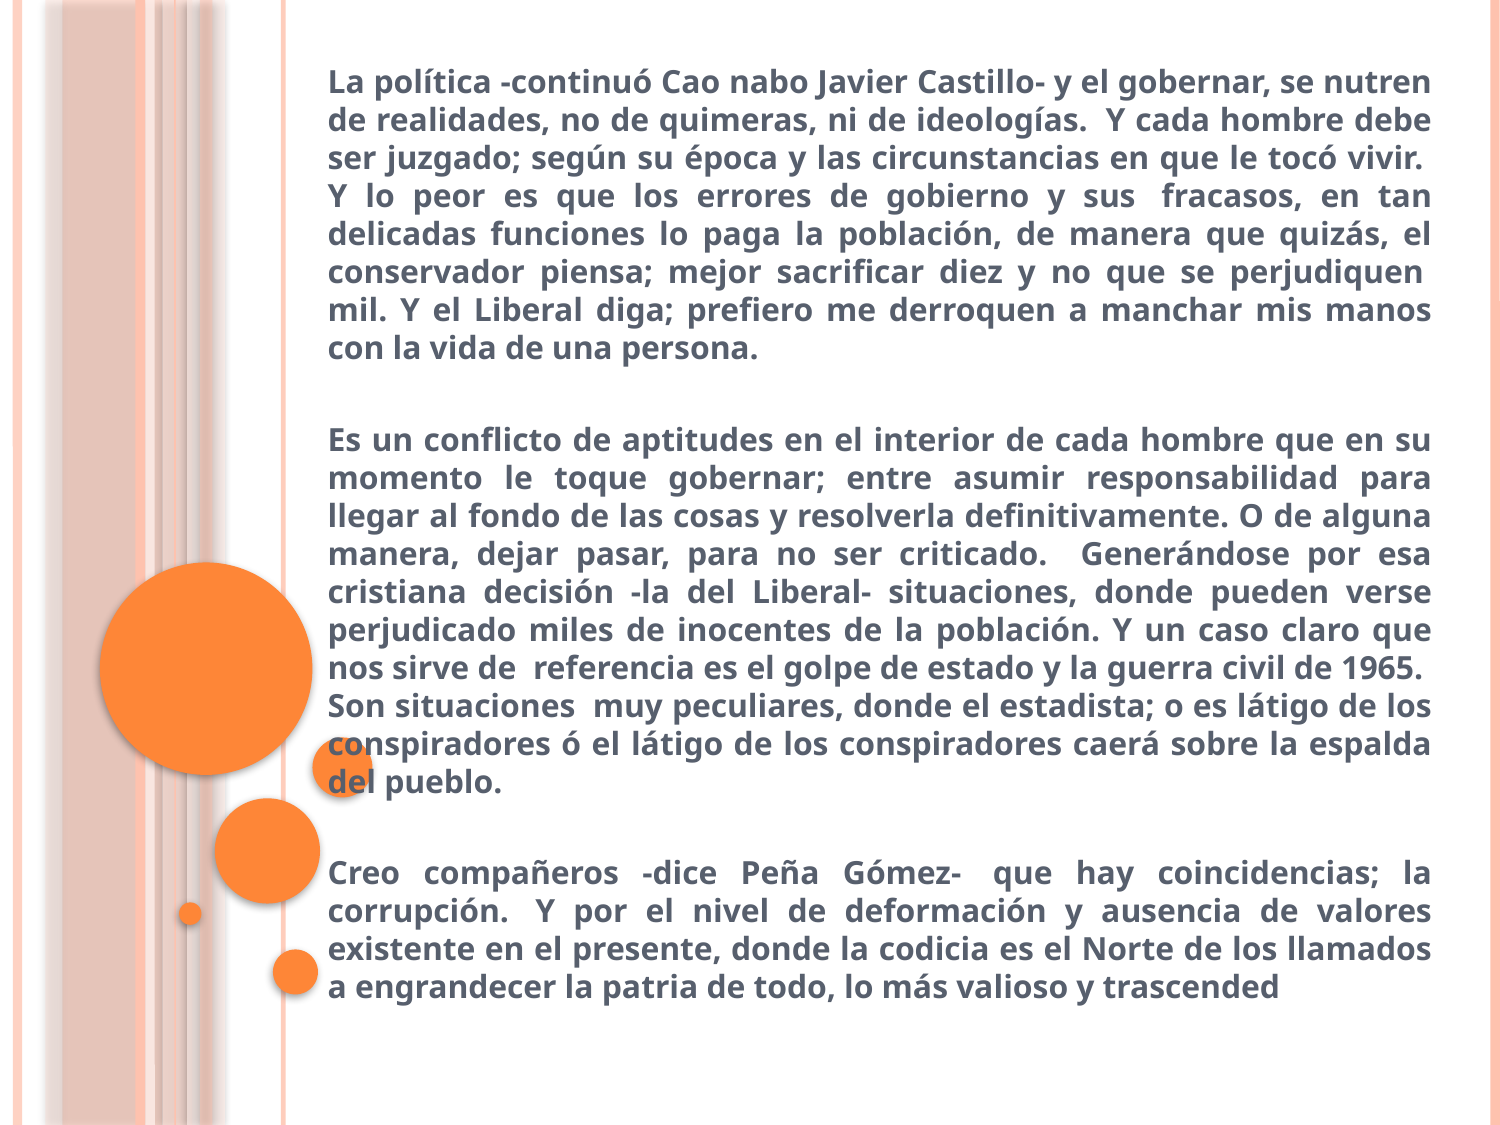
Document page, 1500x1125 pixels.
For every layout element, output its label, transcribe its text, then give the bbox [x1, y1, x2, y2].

subtitle La política -continuó Cao nabo Javier Castillo- y el gobernar, se nutren de realidades, no de quimeras, ni de ideologías. Y cada hombre debe ser juzgado; según su época y las circunstancias en que le tocó vivir. Y lo peor es que los errores de gobierno y sus fracasos, en tan delicadas funciones lo paga la población, de manera que quizás, el conservador piensa; mejor sacrificar diez y no que se perjudiquen mil. Y el Liberal diga; prefiero me derroquen a manchar mis manos con la vida de una persona. Es un conflicto de aptitudes en el interior de cada hombre que en su momento le toque gobernar; entre asumir responsabilidad para llegar al fondo de las cosas y resolverla definitivamente. O de alguna manera, dejar pasar, para no ser criticado. Generándose por esa cristiana decisión -la del Liberal- situaciones, donde pueden verse perjudicado miles de inocentes de la población. Y un caso claro que nos sirve de referencia es el golpe de estado y la guerra civil de 1965. Son situaciones muy peculiares, donde el estadista; o es látigo de los conspiradores ó el látigo de los conspiradores caerá sobre la espalda del pueblo. Creo compañeros -dice Peña Gómez- que hay coincidencias; la corrupción. Y por el nivel de deformación y ausencia de valores existente en el presente, donde la codicia es el Norte de los llamados a engrandecer la patria de todo, lo más valioso y trascended [312, 54, 1447, 1024]
